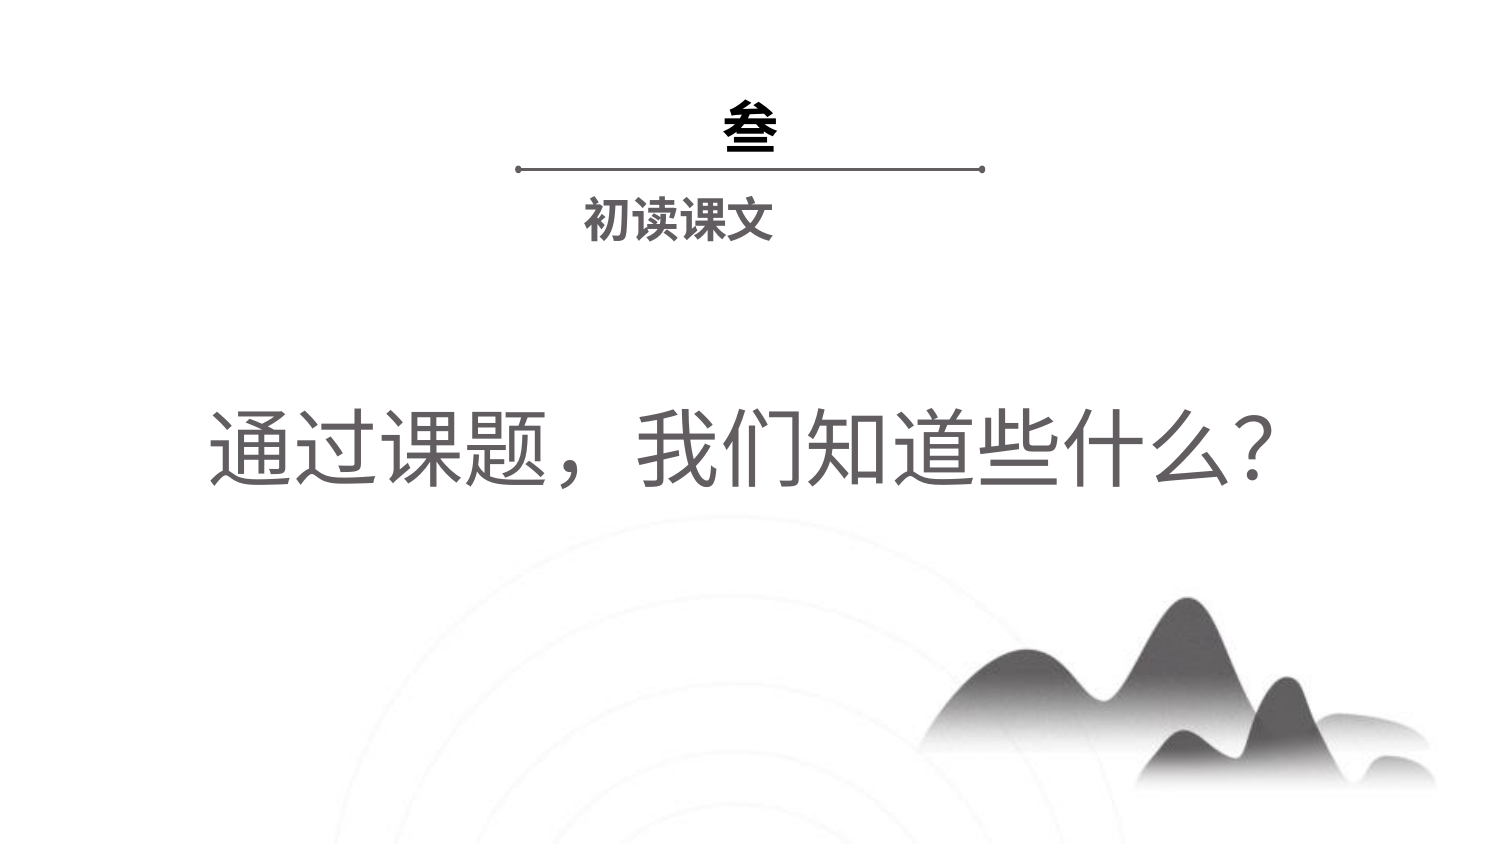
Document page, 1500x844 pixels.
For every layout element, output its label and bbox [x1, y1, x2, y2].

text_box [516, 166, 985, 173]
picture [0, 0, 1500, 844]
